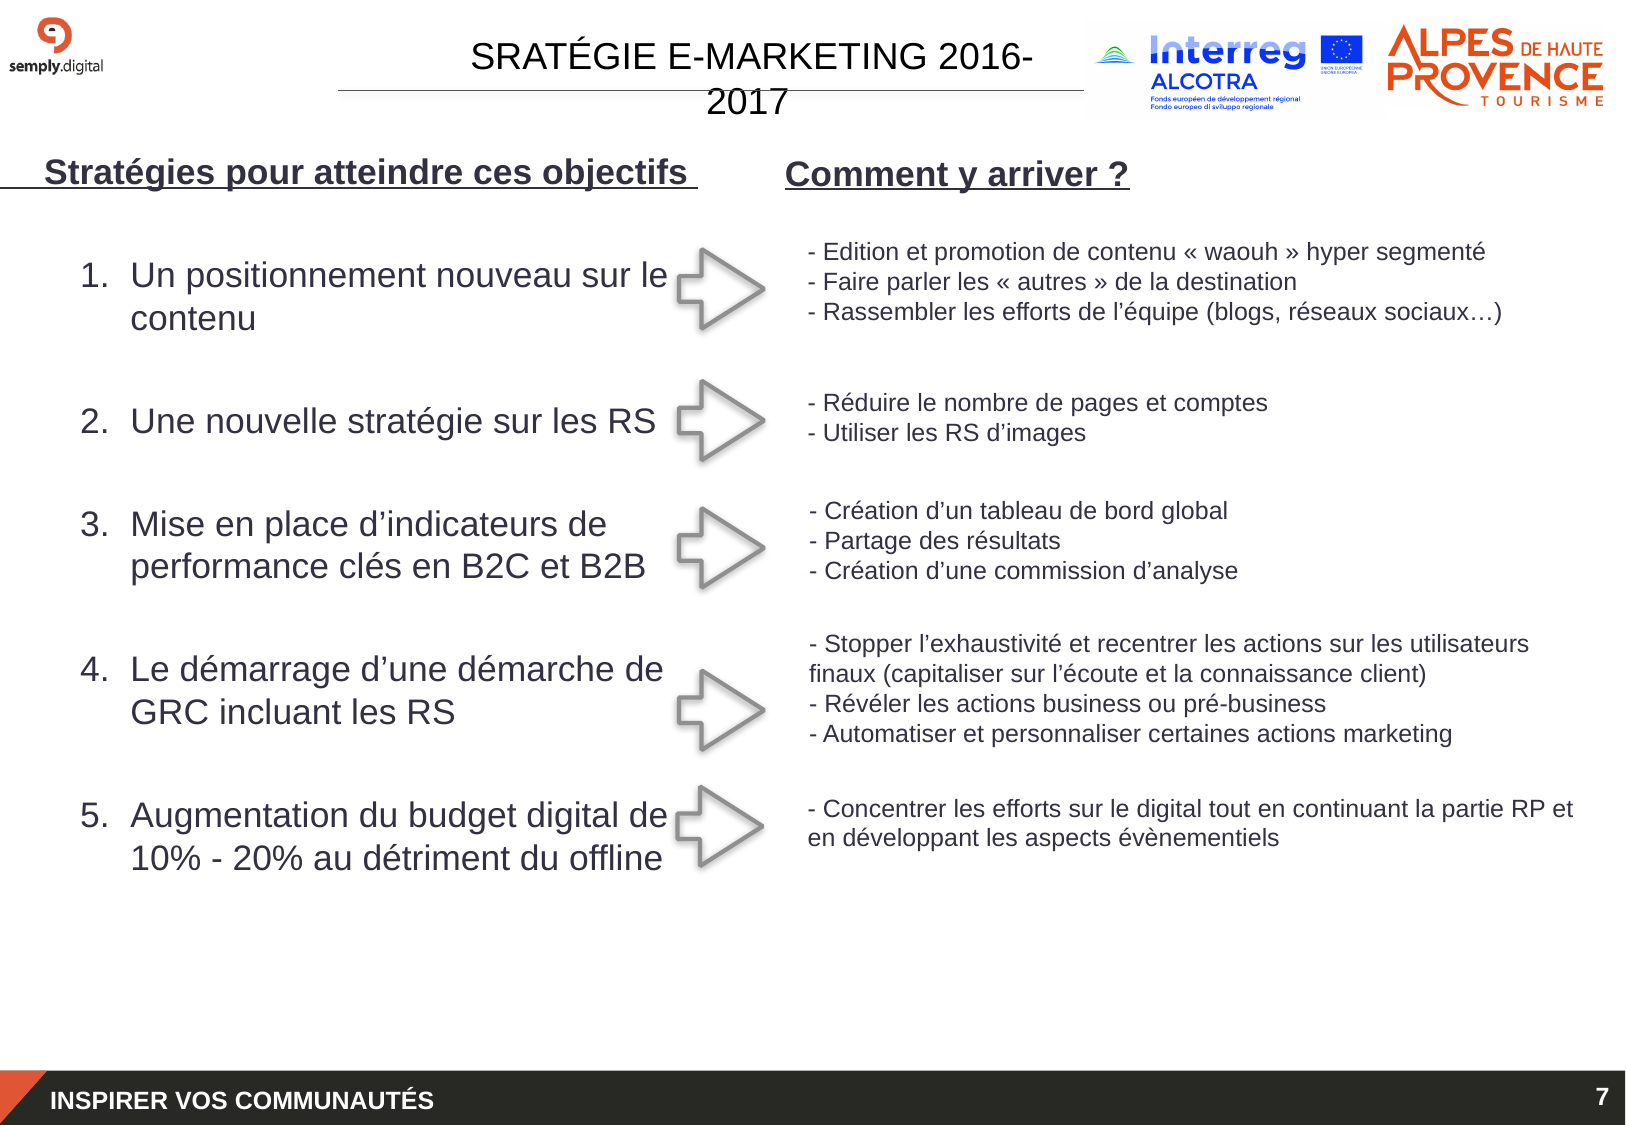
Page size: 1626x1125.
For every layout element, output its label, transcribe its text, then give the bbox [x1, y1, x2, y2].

text_box [706, 383, 765, 458]
text_box [706, 251, 765, 326]
text_box - Réduire le nombre de pages et comptes - Utiliser les RS d’images [800, 378, 1292, 454]
text_box Stratégies pour atteindre ces objectifs Un positionnement nouveau sur le contenu Une nouvelle stratégie sur les RS Mise en place d’indicateurs de performance clés en B2C et B2B Le démarrage d’une démarche de GRC incluant les RS Augmentation du budget digital de 10% - 20% au détriment du offline [0, 143, 706, 1009]
text_box - Concentrer les efforts sur le digital tout en continuant la partie RP et en développant les aspects évènementiels [800, 784, 1601, 860]
text_box - Stopper l’exhaustivité et recentrer les actions sur les utilisateurs finaux (capitaliser sur l’écoute et la connaissance client) - Révéler les actions business ou pré-business - Automatiser et personnaliser certaines actions marketing [801, 620, 1603, 755]
text_box [706, 673, 765, 748]
text_box [706, 790, 763, 863]
text_box - Edition et promotion de contenu « waouh » hyper segmenté - Faire parler les « autres » de la destination - Rassembler les efforts de l’équipe (blogs, réseaux sociaux…) [800, 228, 1601, 333]
text_box - Création d’un tableau de bord global - Partage des résultats - Création d’une commission d’analyse [801, 487, 1603, 592]
picture [1083, 18, 1386, 121]
slide_number 7 [1588, 1074, 1617, 1116]
text_box Comment y arriver ? [777, 143, 1138, 201]
picture [1388, 24, 1603, 108]
text_box [706, 510, 765, 585]
picture [5, 10, 108, 81]
